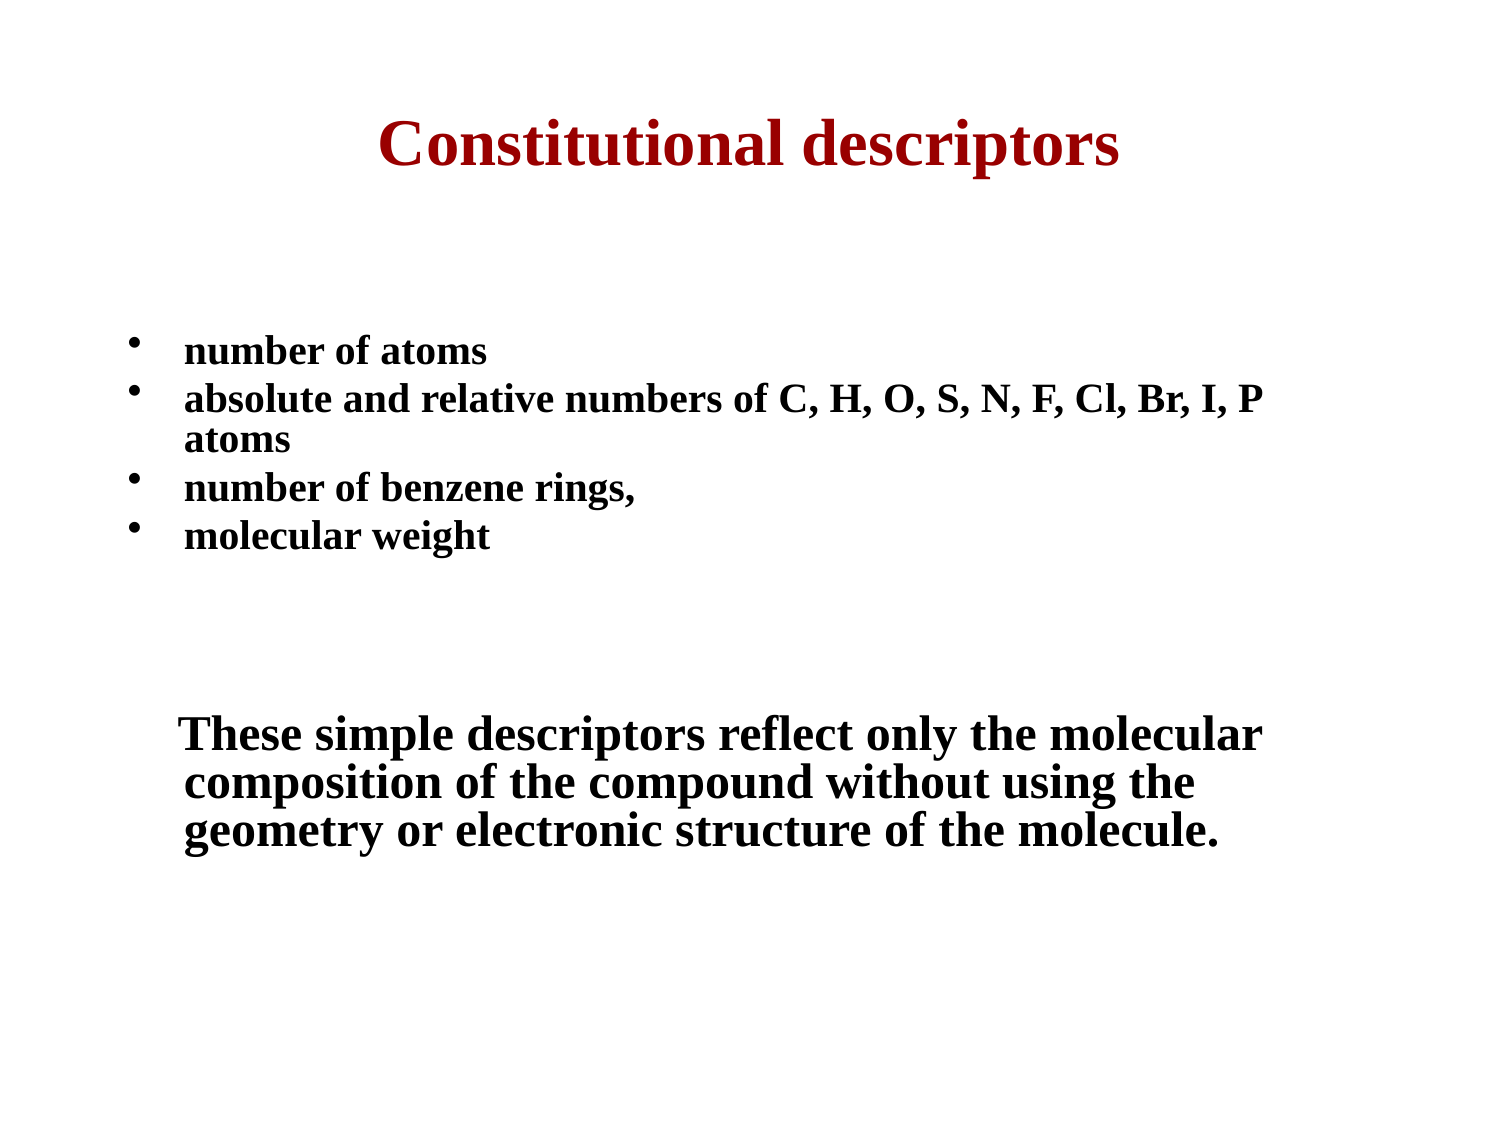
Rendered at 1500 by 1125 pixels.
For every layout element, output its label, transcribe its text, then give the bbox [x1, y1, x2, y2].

title Constitutional descriptors [112, 99, 1388, 288]
list number of atoms absolute and relative numbers of C, H, O, S, N, F, Cl, Br, I, P atoms number of benzene rings, molecular weight These simple descriptors reflect only the molecular composition of the compound without using the geometry or electronic structure of the molecule. [112, 324, 1388, 1001]
